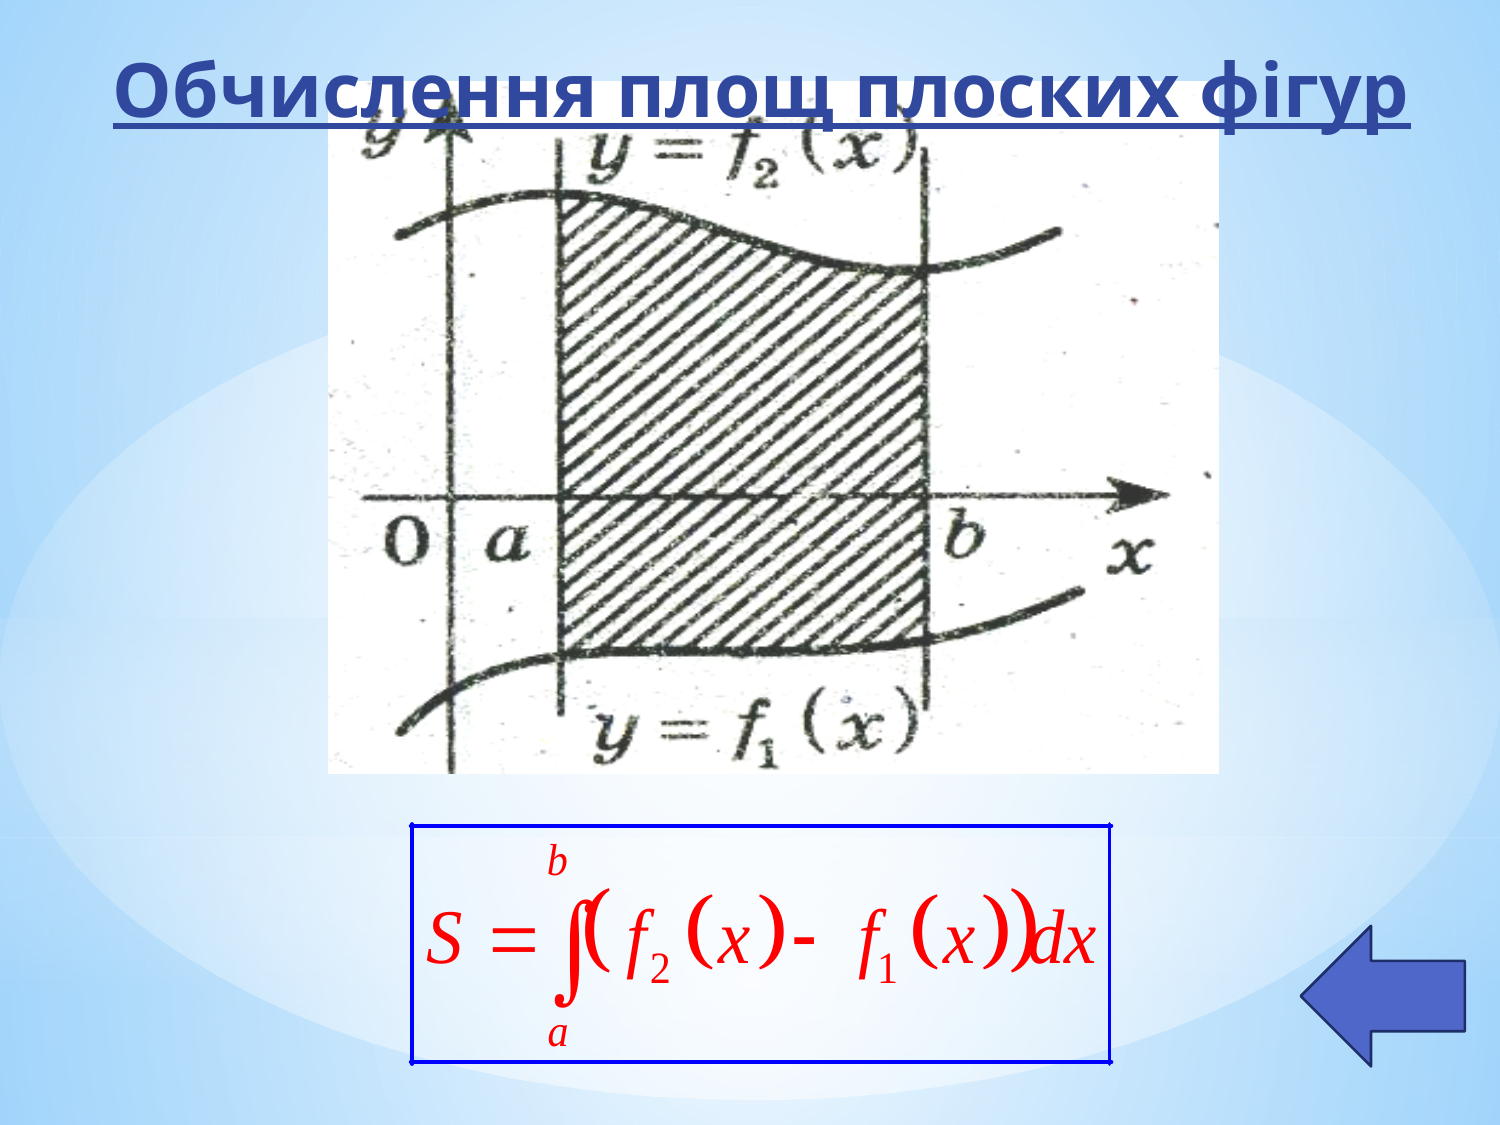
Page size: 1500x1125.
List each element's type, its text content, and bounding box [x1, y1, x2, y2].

text_box Обчислення площ плоских фігур [70, 35, 1454, 140]
text_box [1299, 924, 1467, 1068]
picture [327, 81, 1219, 774]
picture [398, 808, 1126, 1080]
